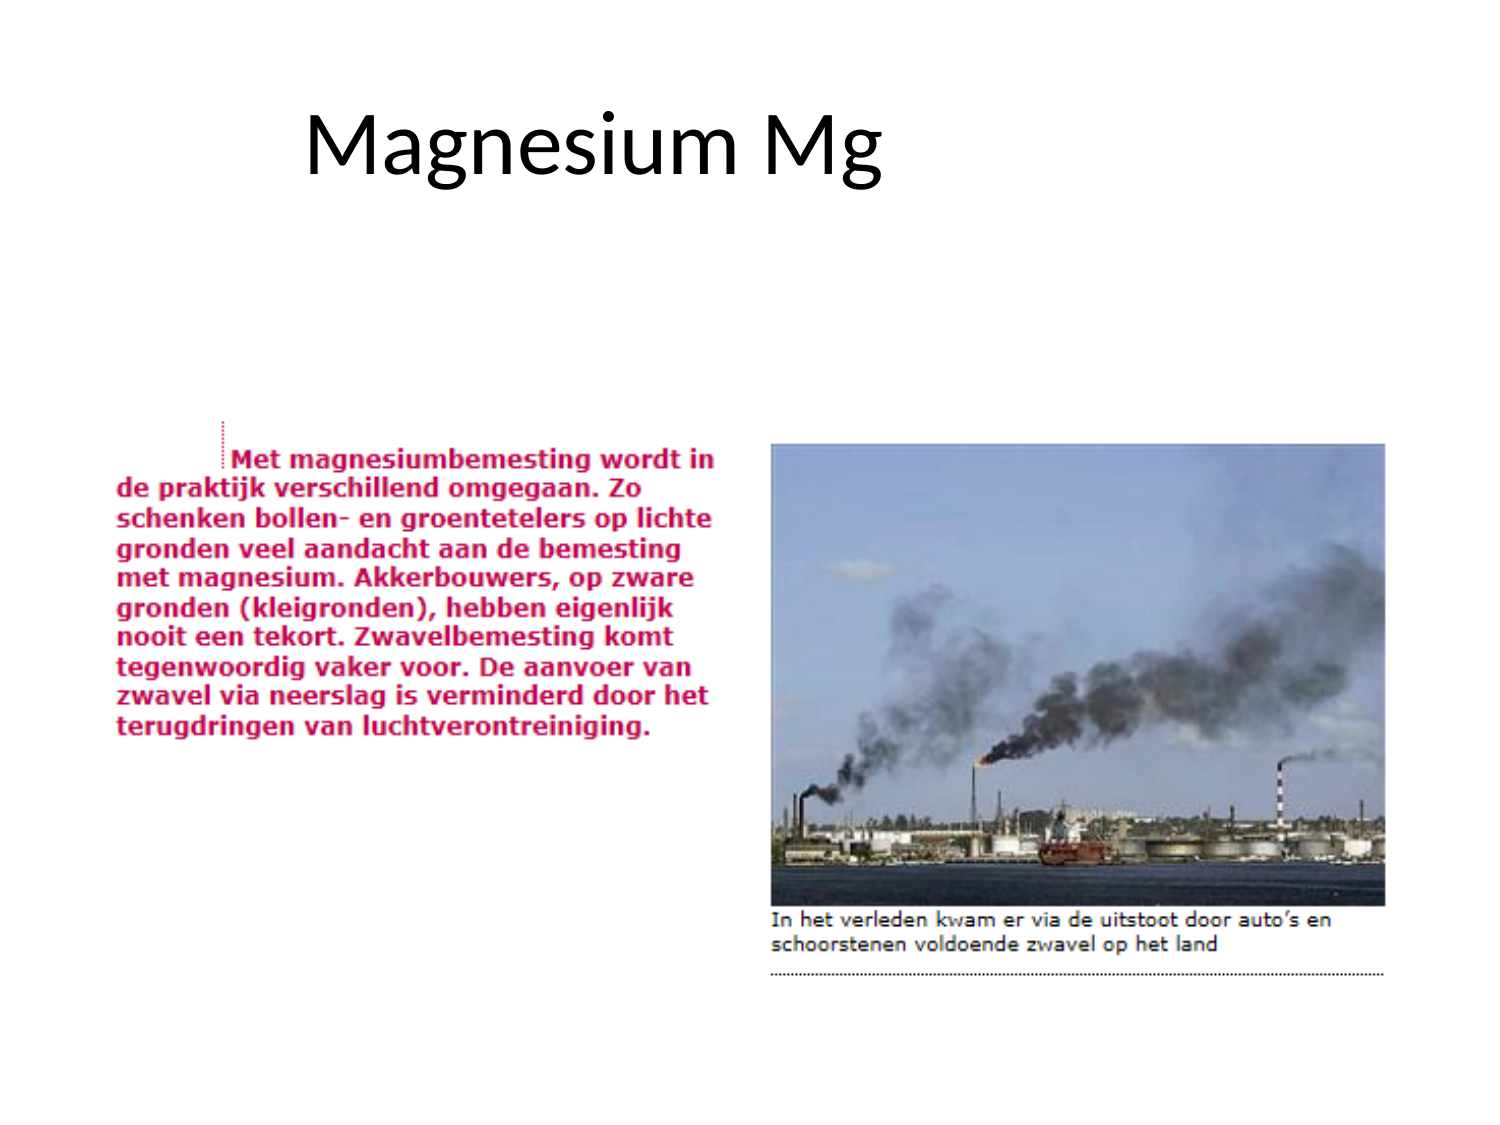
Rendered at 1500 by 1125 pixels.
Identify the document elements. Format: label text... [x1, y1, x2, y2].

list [76, 420, 1401, 978]
title Magnesium Mg [75, 42, 1113, 233]
